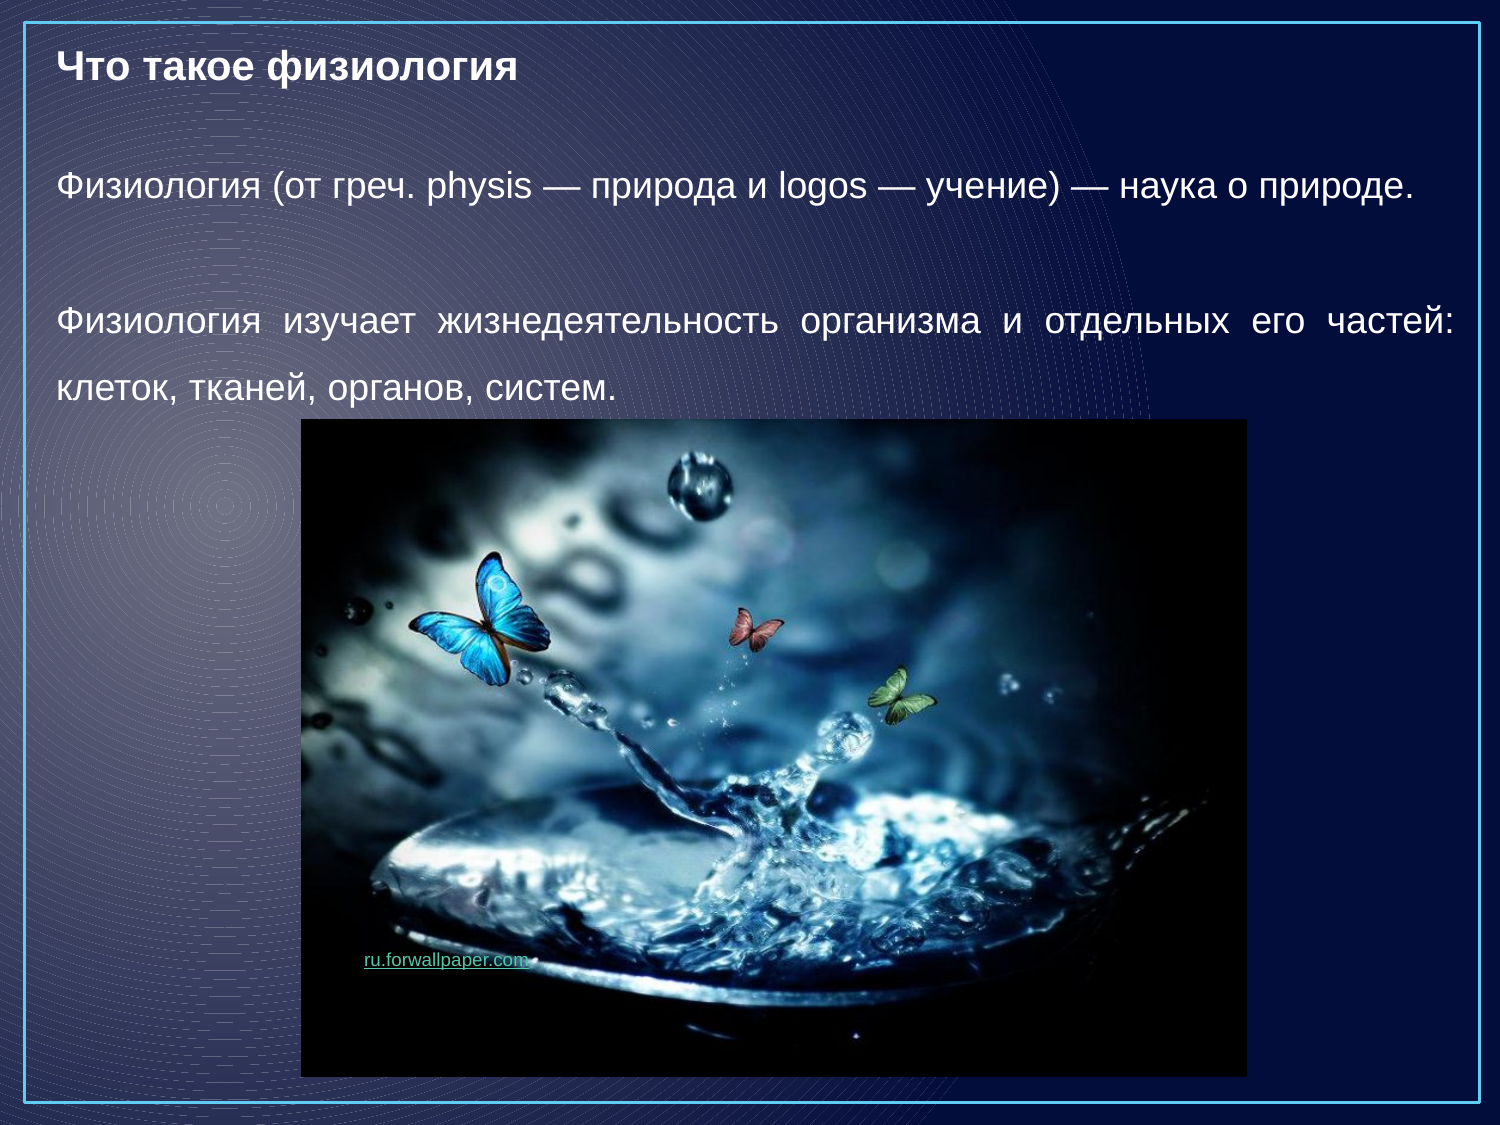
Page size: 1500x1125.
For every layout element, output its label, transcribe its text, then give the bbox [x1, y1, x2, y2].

text_box Что такое физиология Физиология (от греч. physis — природа и logos — уче­ние) — наука о природе. Физи­ология изучает жизнедеятельность организма и отдельных его частей: клеток, тканей, органов, систем. [41, 30, 1471, 416]
picture [300, 419, 1247, 1077]
